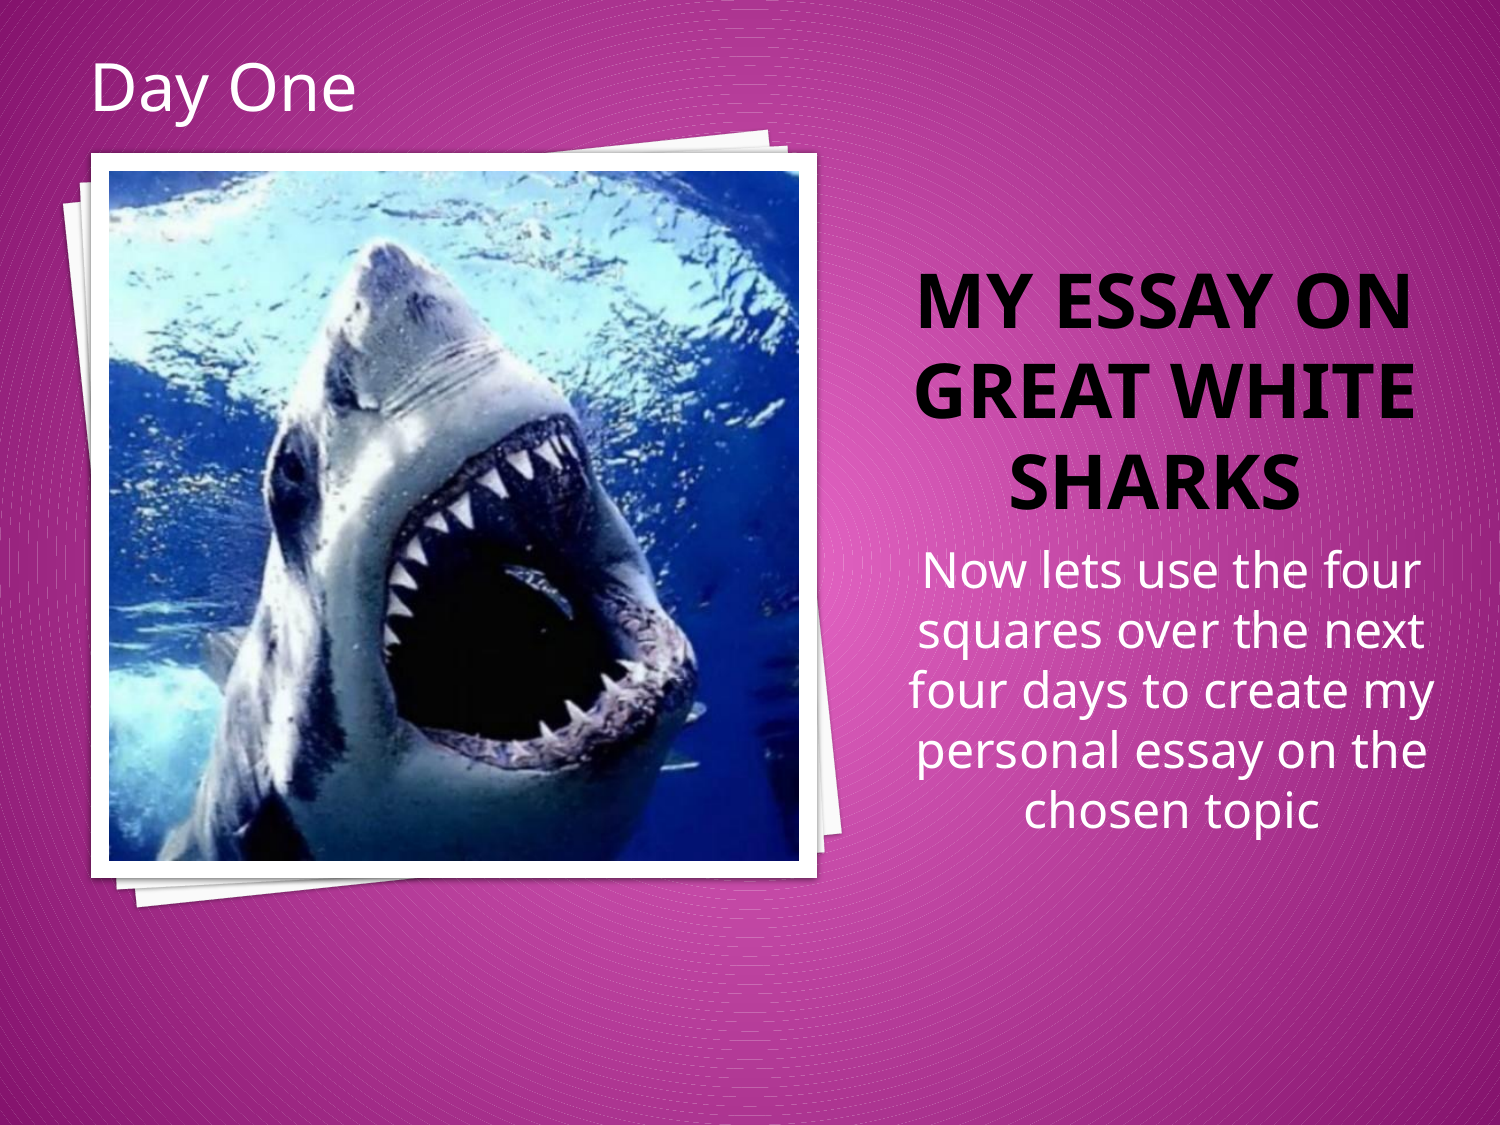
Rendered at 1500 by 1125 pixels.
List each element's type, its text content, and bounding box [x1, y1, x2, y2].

text_box Day One [74, 37, 750, 178]
list Now lets use the four squares over the next four days to create my personal essay on the chosen topic [884, 538, 1447, 854]
title My Essay On great White Sharks [884, 187, 1447, 525]
picture [108, 170, 800, 862]
